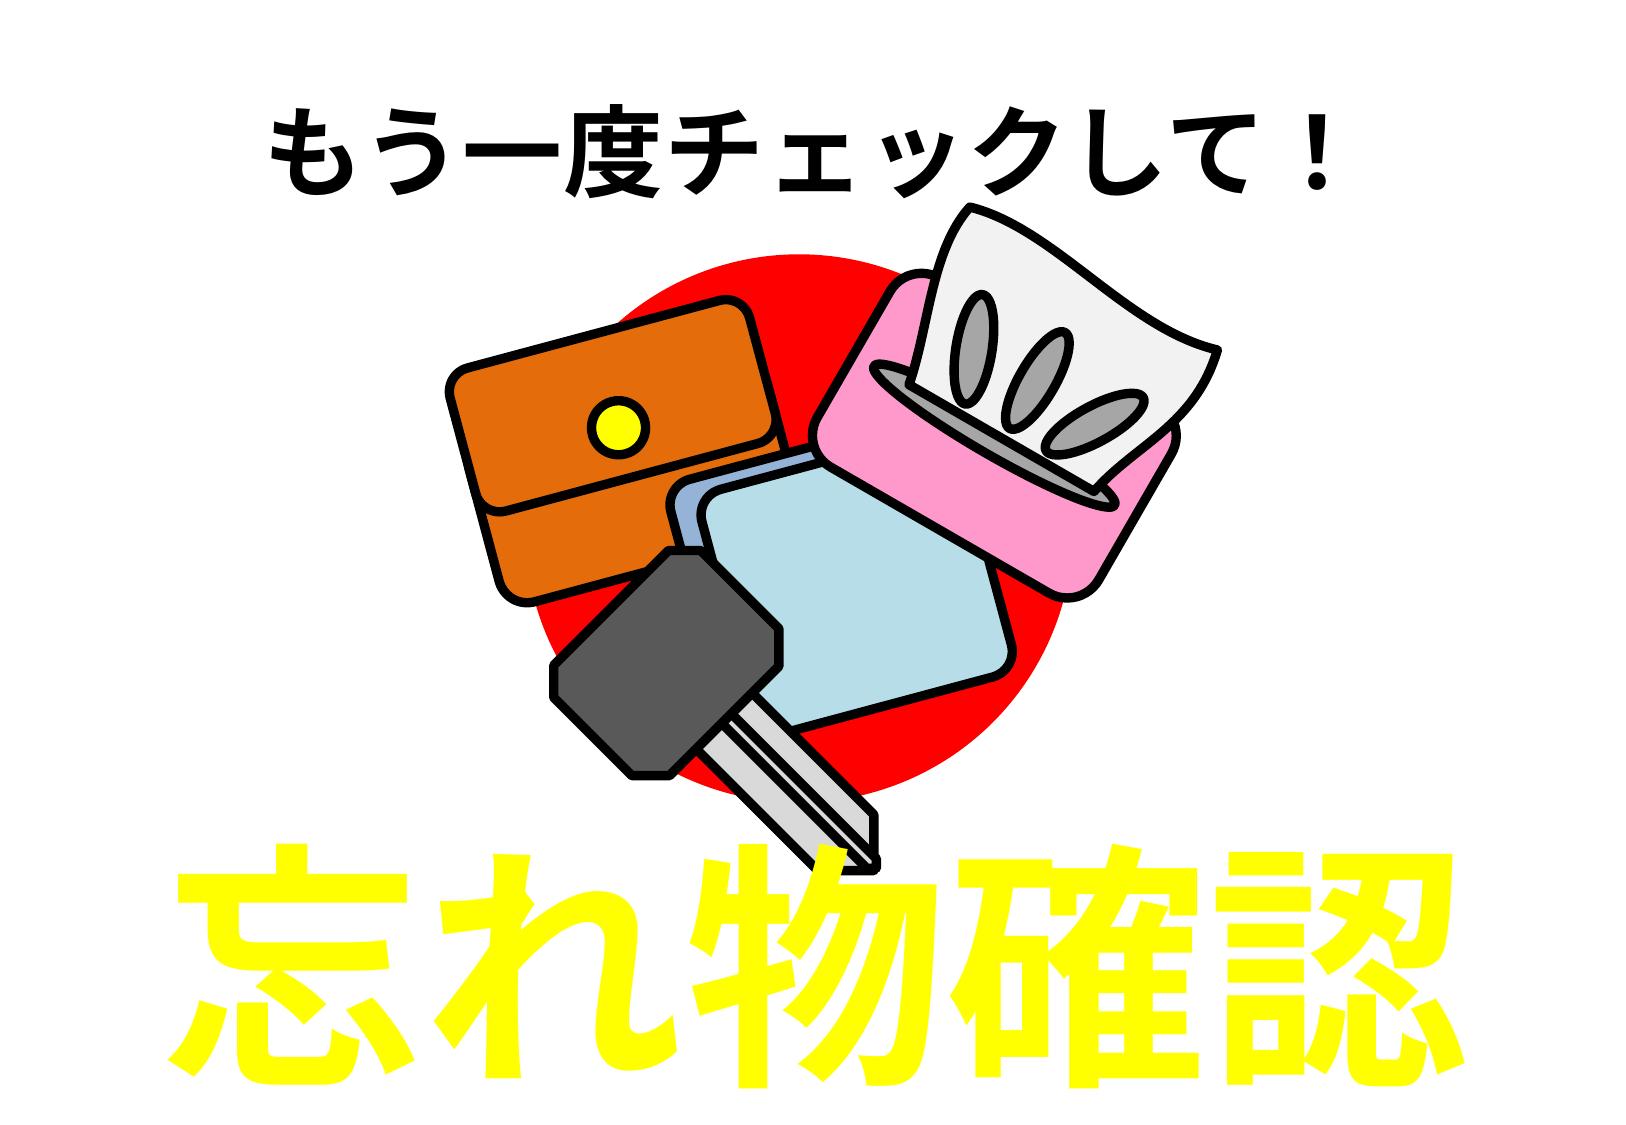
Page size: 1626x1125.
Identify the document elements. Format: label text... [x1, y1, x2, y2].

text_box もう一度チェックして！ [44, 82, 1588, 217]
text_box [469, 254, 1197, 926]
text_box 忘れ物確認 [37, 797, 1595, 1125]
